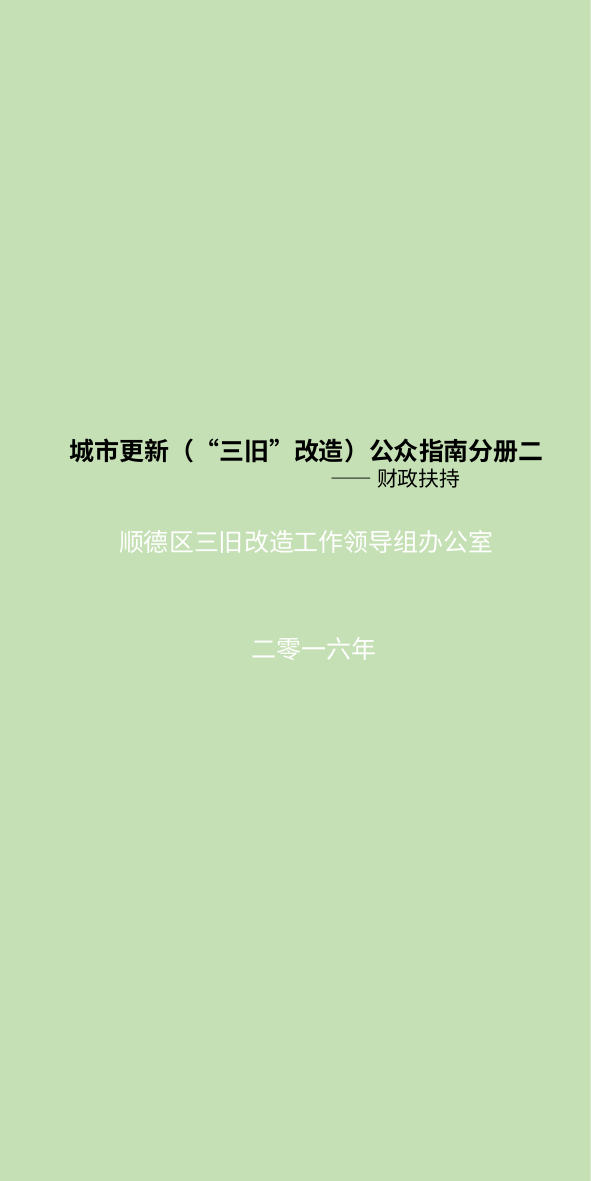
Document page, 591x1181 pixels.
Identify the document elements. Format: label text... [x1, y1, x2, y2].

text_box 城市更新（“三旧”改造）公众指南分册二 ——财政扶持 [54, 413, 560, 498]
text_box 二零一六年 [236, 626, 392, 671]
text_box 顺德区三旧改造工作领导组办公室 [104, 519, 510, 565]
